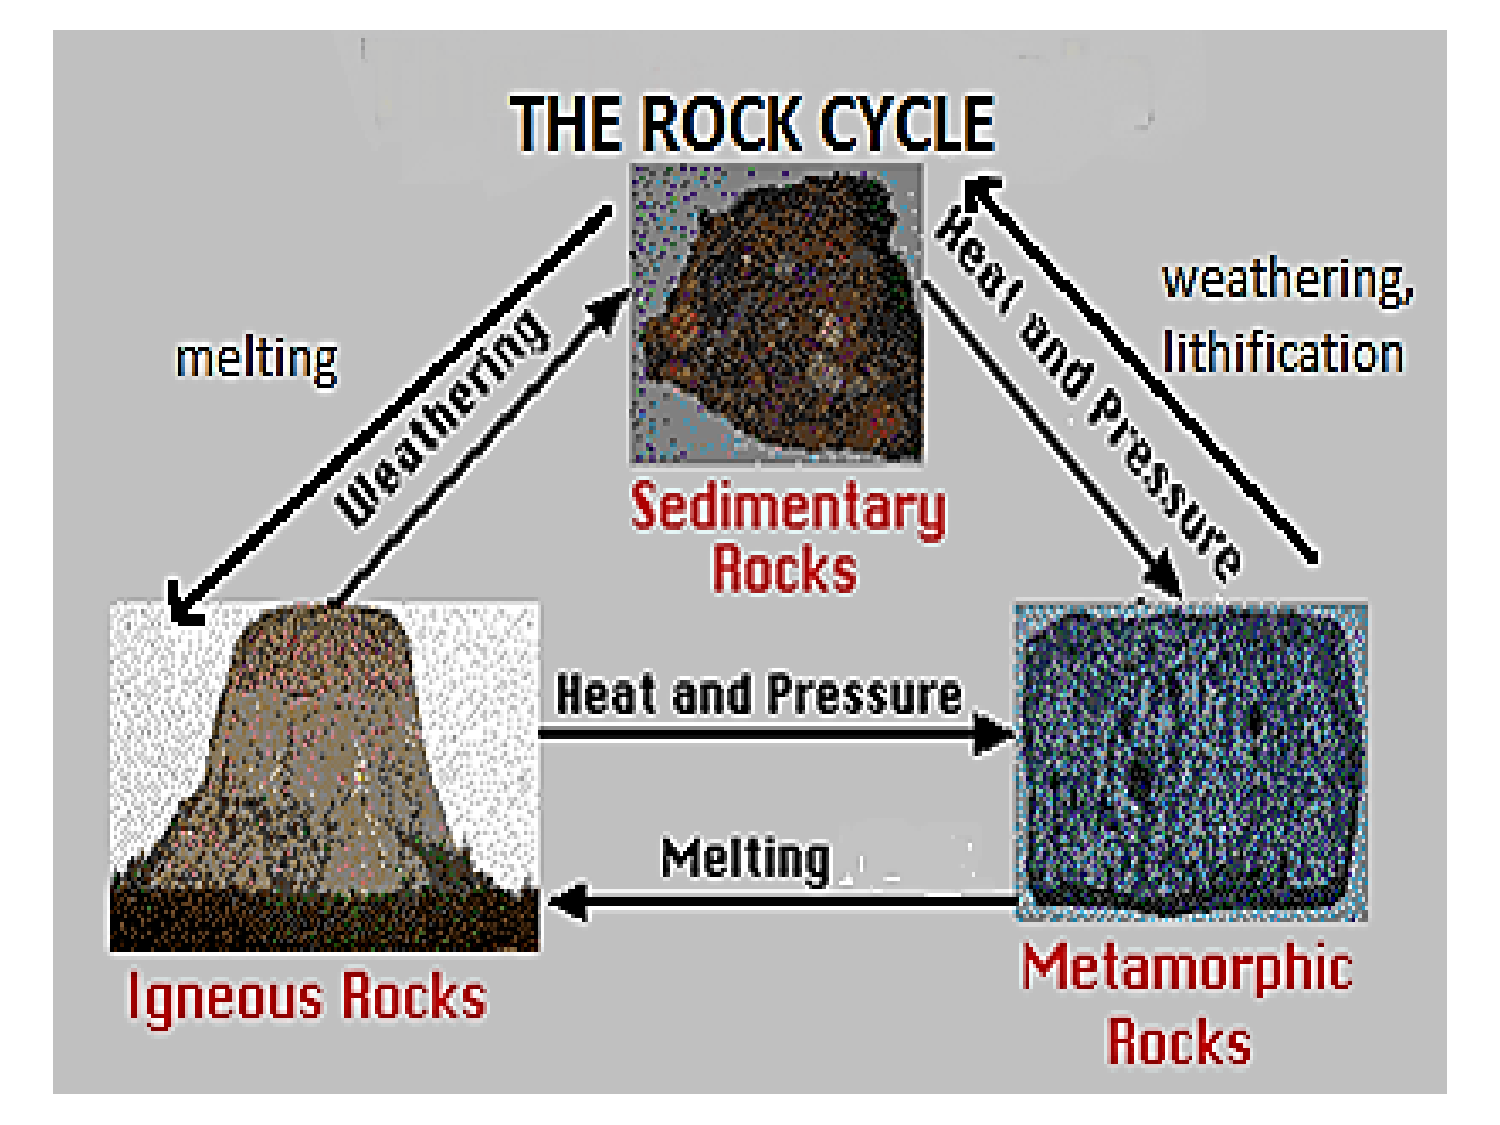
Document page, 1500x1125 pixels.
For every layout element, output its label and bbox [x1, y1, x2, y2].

picture [52, 30, 1448, 1095]
